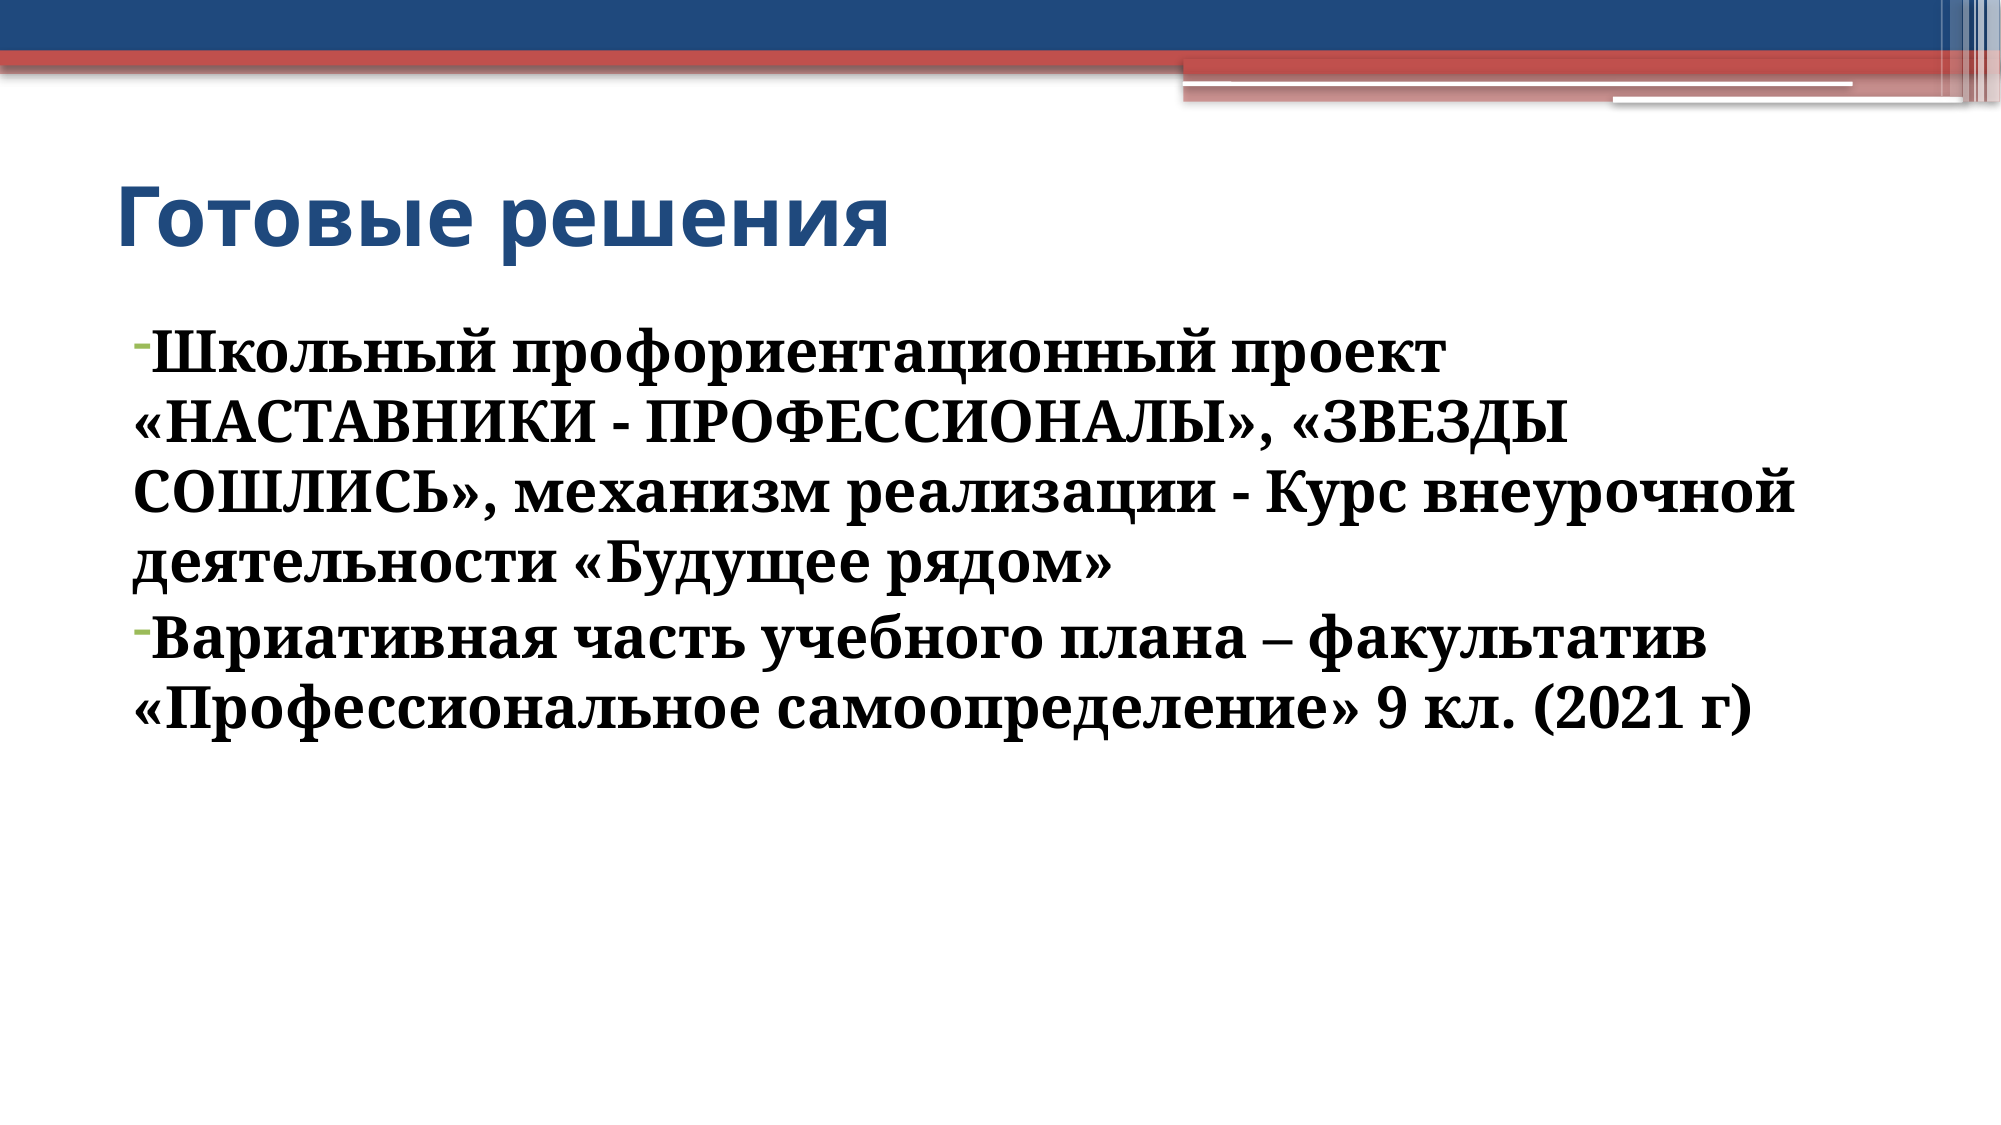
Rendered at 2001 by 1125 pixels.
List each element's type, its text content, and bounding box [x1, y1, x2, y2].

list Школьный профориентационный проект «НАСТАВНИКИ - ПРОФЕССИОНАЛЫ», «ЗВЕЗДЫ СОШЛИСЬ», механизм реализации - Курс внеурочной деятельности «Будущее рядом» Вариативная часть учебного плана – факультатив «Профессиональное самоопределение» 9 кл. (2021 г) [99, 307, 1900, 1079]
title Готовые решения [99, 135, 1900, 292]
